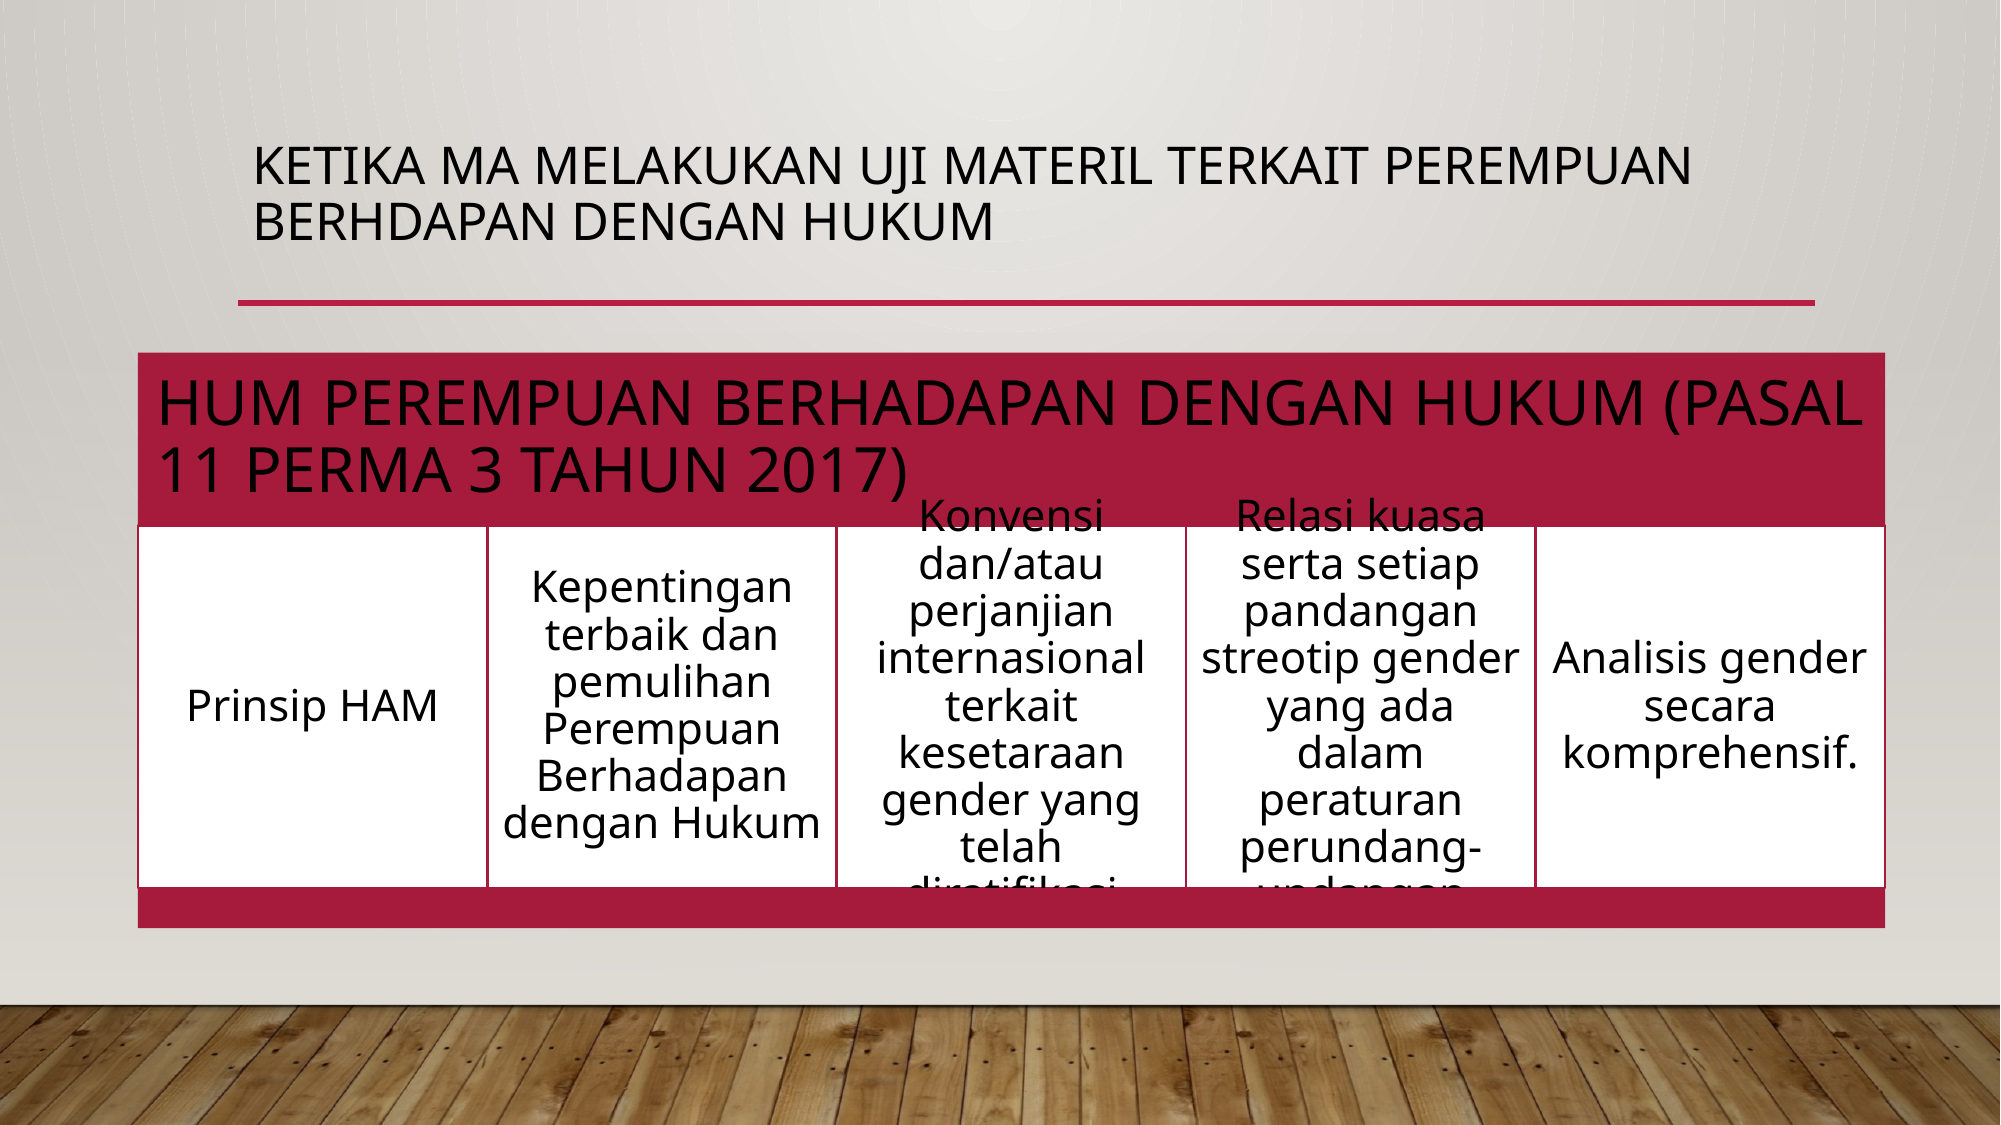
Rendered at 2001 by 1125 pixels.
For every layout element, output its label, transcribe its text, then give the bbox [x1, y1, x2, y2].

title Ketika ma melakukan uji materil terkait perempuan berhdapan dengan hukum [237, 132, 1814, 306]
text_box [137, 352, 1886, 929]
picture [0, 1005, 2000, 1125]
